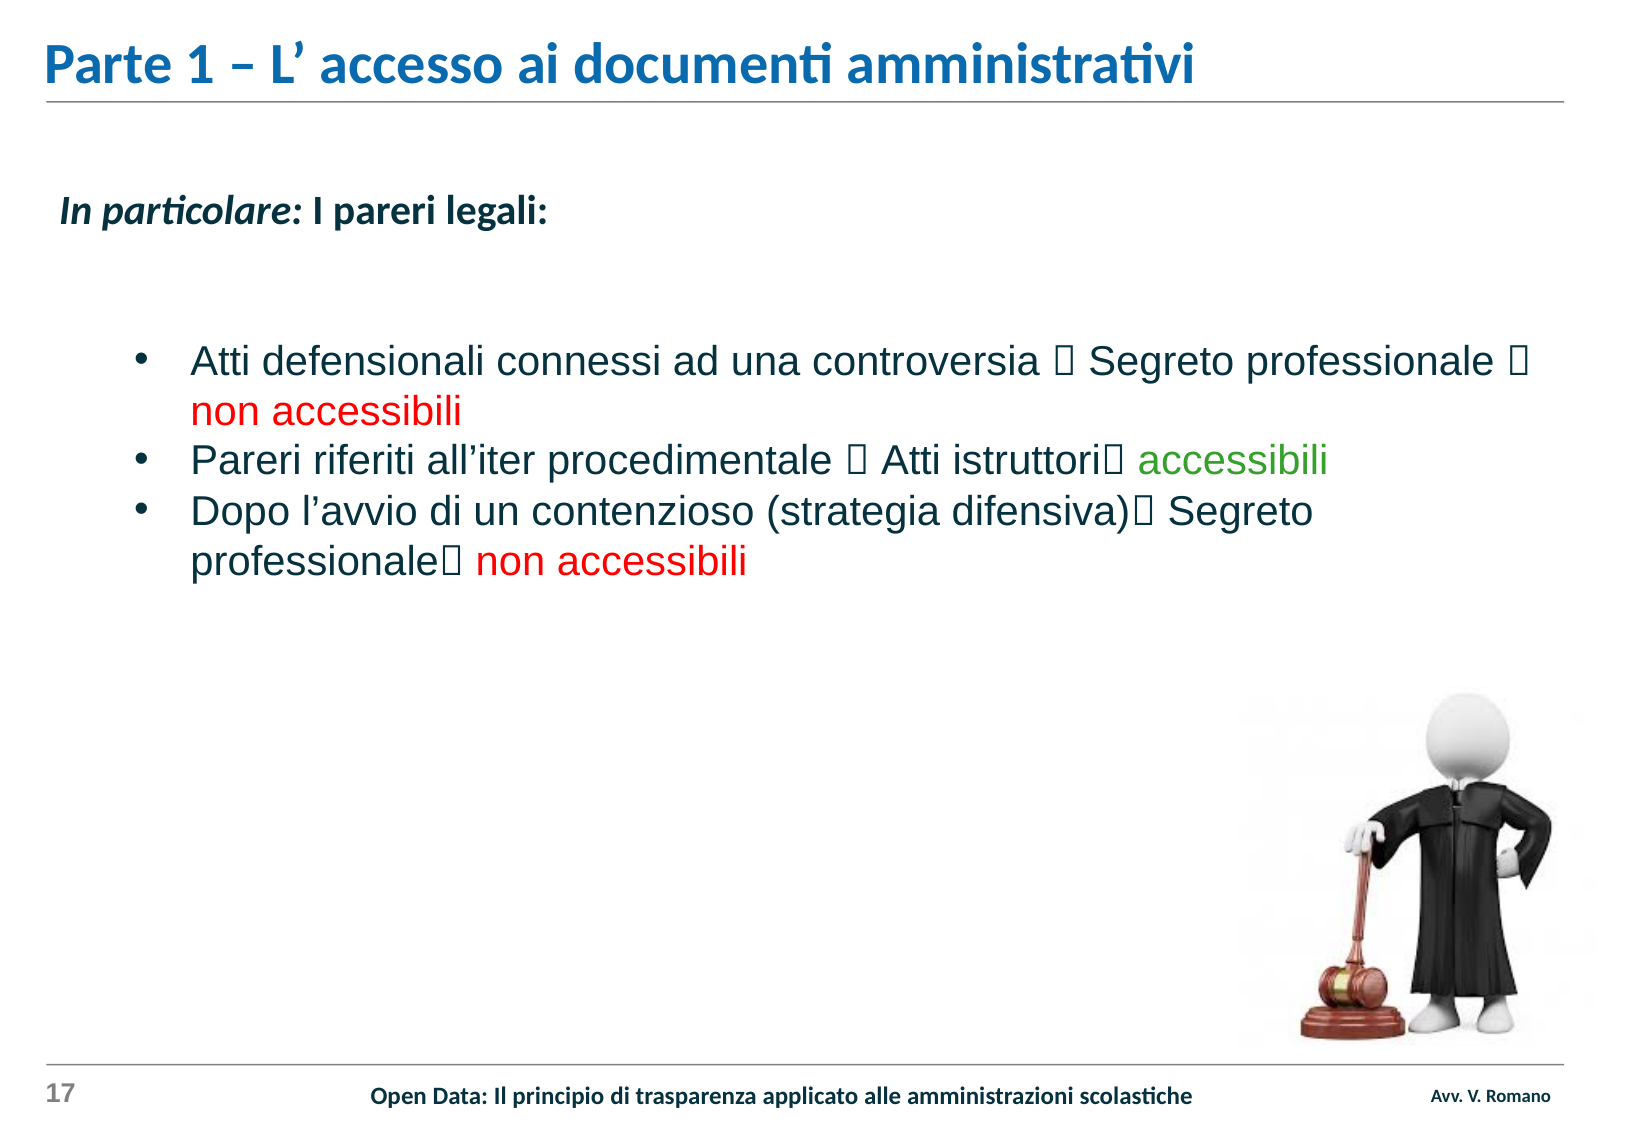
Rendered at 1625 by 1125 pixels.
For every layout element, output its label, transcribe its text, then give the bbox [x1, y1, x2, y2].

picture [1237, 686, 1599, 1048]
text_box Parte 1 – L’ accesso ai documenti amministrativi [44, 24, 1561, 91]
text_box In particolare: I pareri legali: Atti defensionali connessi ad una controversia  Segreto professionale  non accessibili Pareri riferiti all’iter procedimentale  Atti istruttori accessibili Dopo l’avvio di un contenzioso (strategia difensiva) Segreto professionale non accessibili [44, 160, 1561, 1025]
